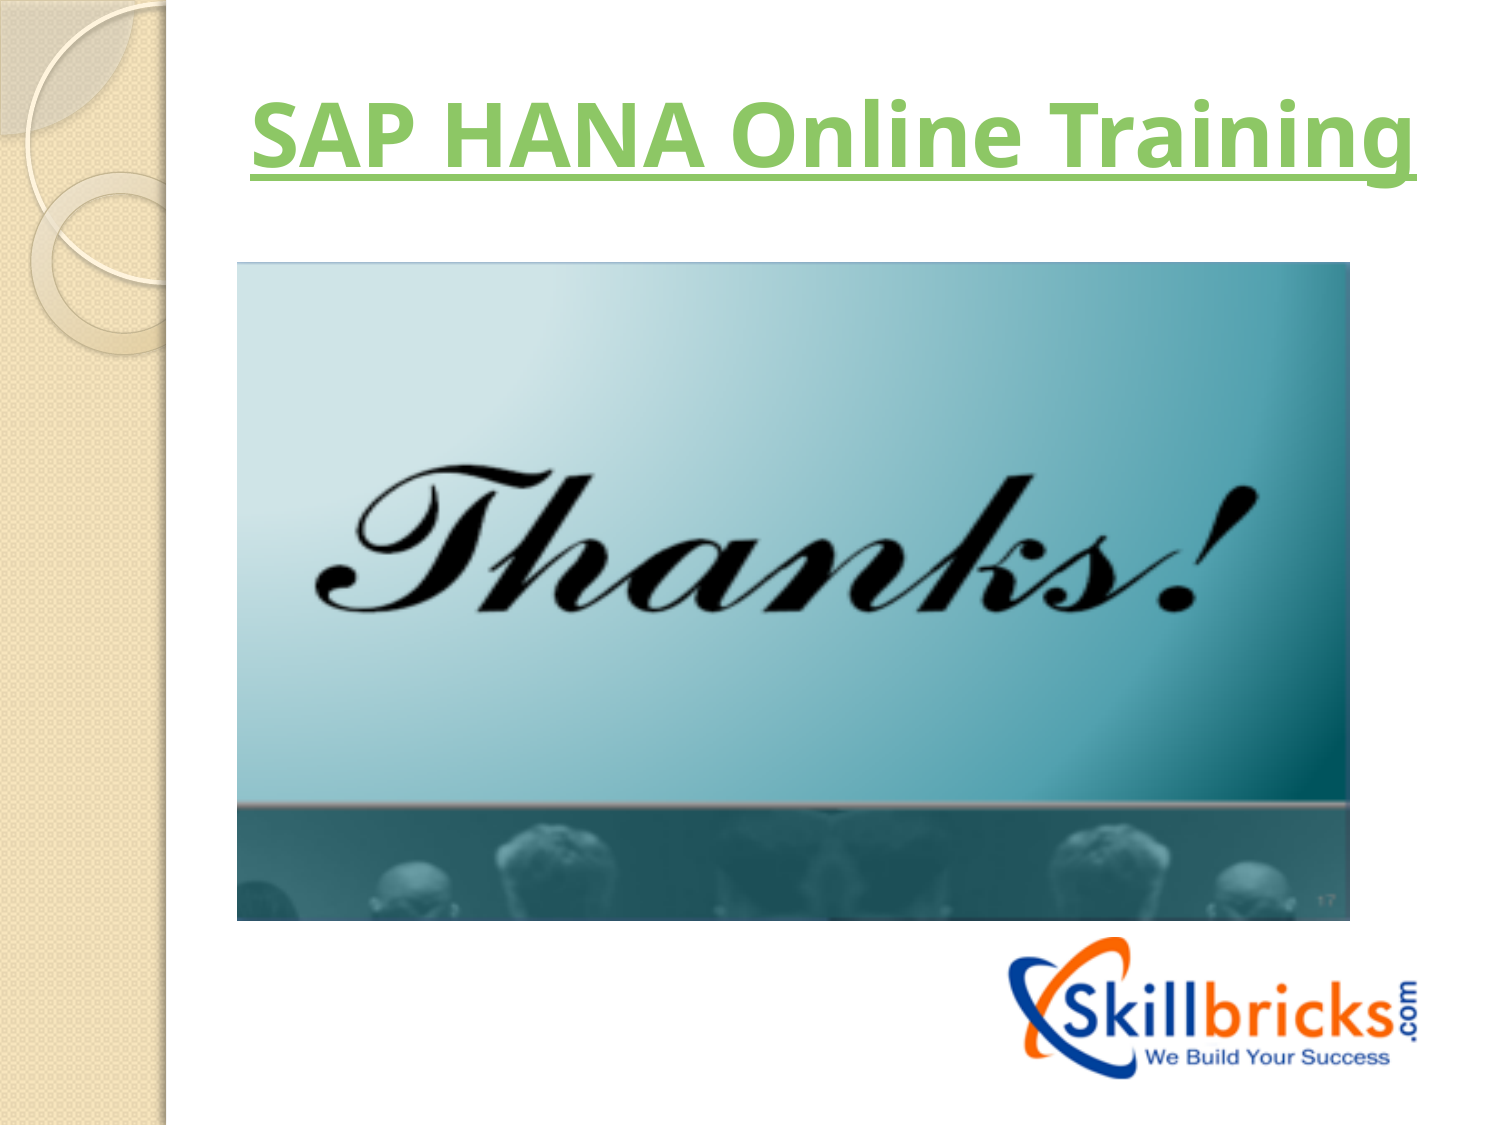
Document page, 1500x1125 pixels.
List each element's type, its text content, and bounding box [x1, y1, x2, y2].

picture [981, 937, 1449, 1083]
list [237, 262, 1351, 921]
title SAP HANA Online Training [235, 45, 1466, 233]
